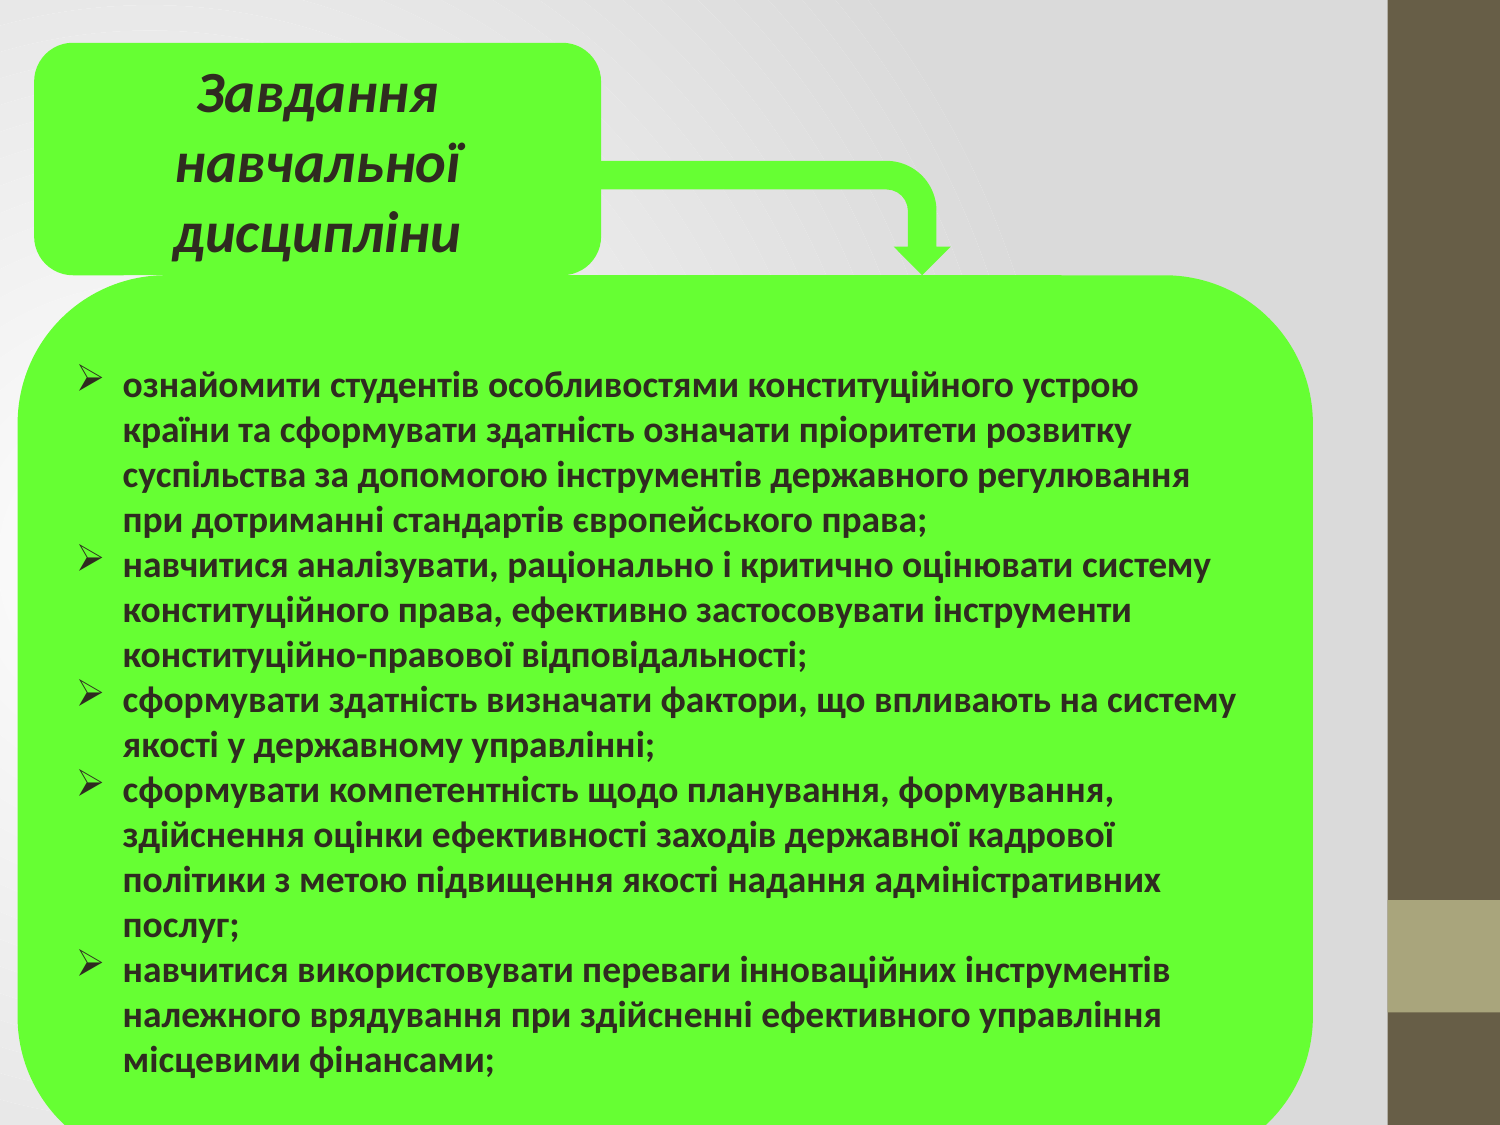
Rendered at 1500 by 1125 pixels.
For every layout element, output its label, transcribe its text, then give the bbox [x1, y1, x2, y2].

text_box ознайомити студентів особливостями конституційного устрою країни та сформувати здатність означати пріоритети розвитку суспільства за допомогою інструментів державного регулювання при дотриманні стандартів європейського права; навчитися аналізувати, раціонально і критично оцінювати систему конституційного права, ефективно застосовувати інструменти конституційно-правової відповідальності; сформувати здатність визначати фактори, що впливають на систему якості у державному управлінні; сформувати компетентність щодо планування, формування, здійснення оцінки ефективності заходів державної кадрової політики з метою підвищення якості надання адміністративних послуг; навчитися використовувати переваги інноваційних інструментів належного врядування при здійсненні ефективного управління місцевими фінансами; [16, 274, 1314, 1125]
text_box Завдання навчальної дисципліни [33, 41, 603, 277]
text_box [594, 158, 953, 278]
